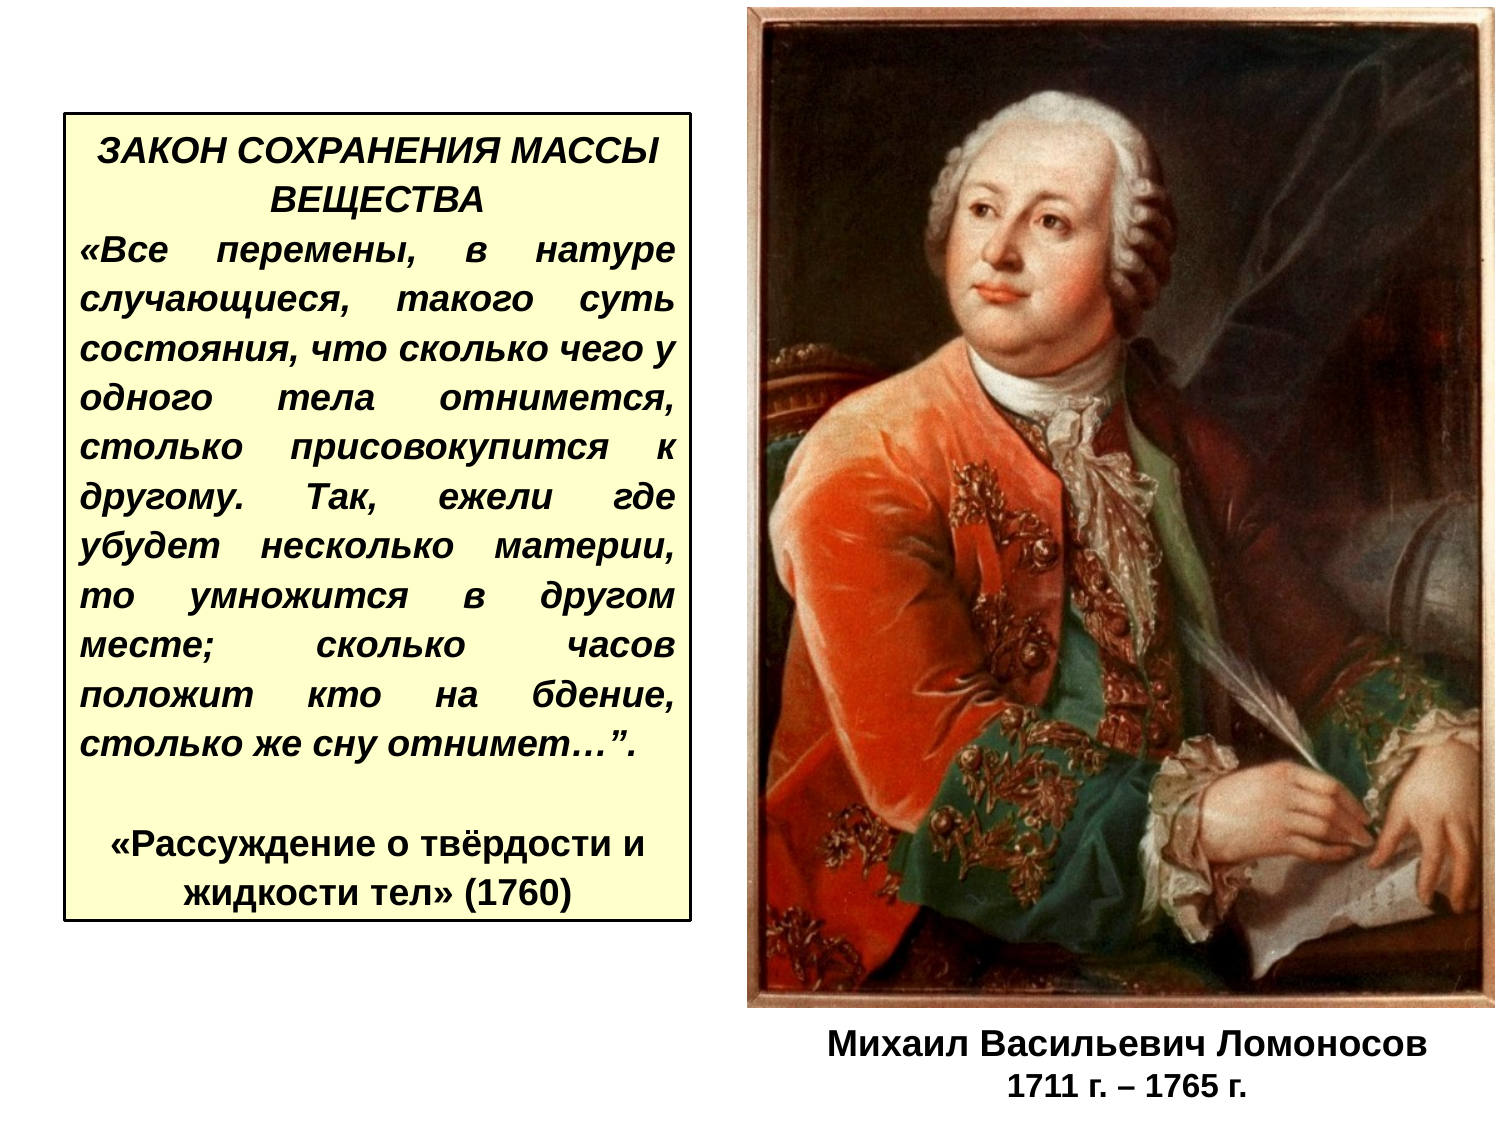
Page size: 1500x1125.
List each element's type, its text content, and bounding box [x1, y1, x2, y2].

text_box ЗАКОН СОХРАНЕНИЯ МАССЫ ВЕЩЕСТВА «Все перемены, в натуре случающиеся, такого суть состояния, что сколько чего у одного тела отнимется, столько присовокупится к другому. Так, ежели где убудет несколько материи, то умножится в другом месте; сколько часов положит кто на бдение, столько же сну отнимет…”. «Рассуждение о твёрдости и жидкости тел» (1760) [64, 113, 691, 921]
text_box Михаил Васильевич Ломоносов 1711 г. – 1765 г. [811, 1015, 1443, 1111]
picture [747, 7, 1495, 1008]
